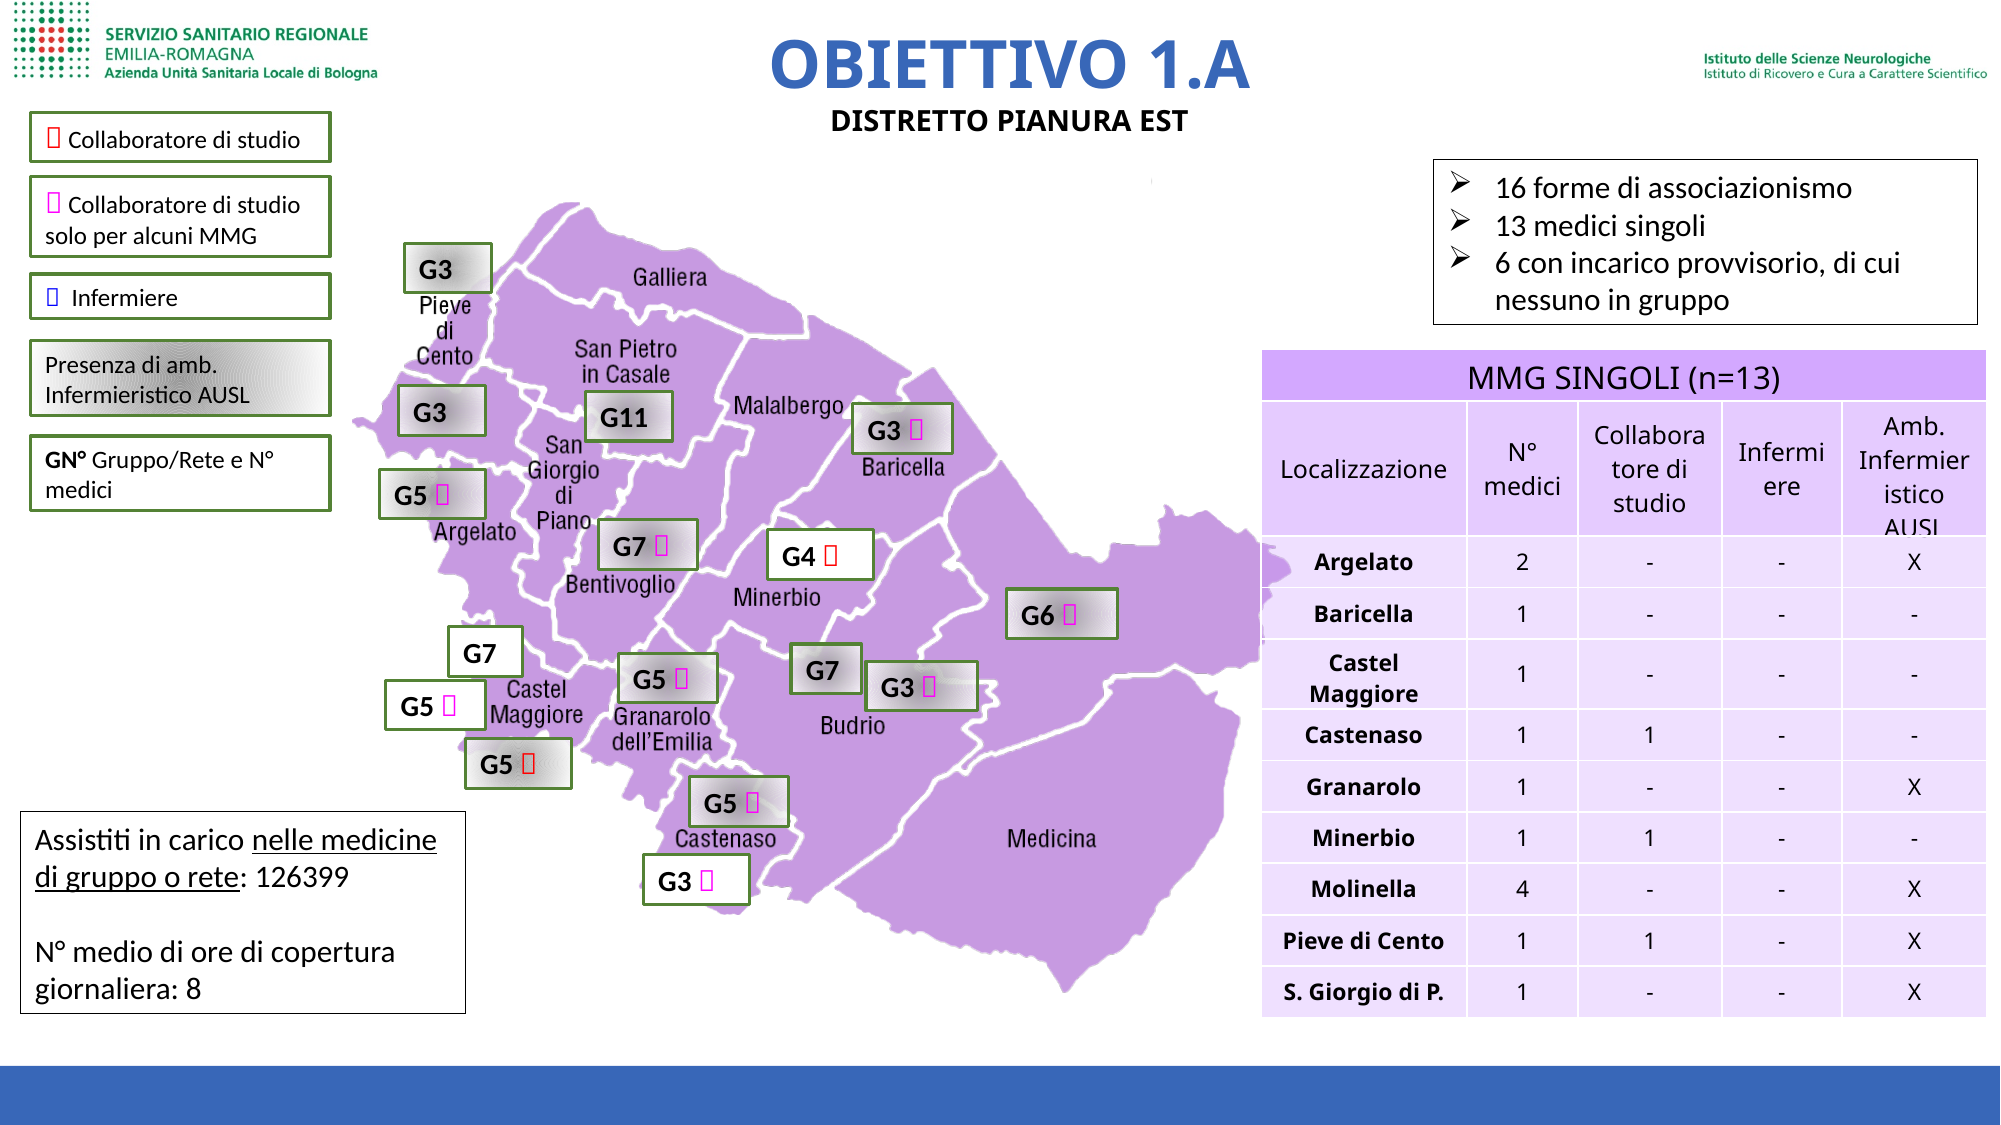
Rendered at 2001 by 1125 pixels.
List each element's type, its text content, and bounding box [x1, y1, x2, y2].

table_cell Castel Maggiore [1316, 640, 1466, 708]
text_box GN° Gruppo/Rete e N° medici [30, 436, 331, 511]
table_cell Granarolo [1316, 761, 1466, 811]
picture [352, 96, 1316, 1020]
table_cell 2 [1468, 537, 1577, 587]
table_cell Argelato [1316, 537, 1466, 587]
text_box OBIETTIVO 1.A DISTRETTO PIANURA EST [643, 14, 1376, 171]
text_box Presenza di amb. Infermieristico AUSL [30, 340, 331, 416]
text_box  Infermiere [30, 274, 331, 319]
picture [1696, 1, 1990, 81]
table_cell - [1579, 537, 1721, 587]
text_box  Collaboratore di studio solo per alcuni MMG [30, 176, 331, 257]
table_cell 1 [1468, 640, 1577, 708]
table_cell 1 [1468, 588, 1577, 638]
table_cell Amb. Infermieristico AUSL [1843, 402, 1986, 535]
table_cell Collaboratore di studio [1579, 402, 1721, 535]
table_cell X [1843, 967, 1986, 1017]
table_cell 1 [1468, 761, 1577, 811]
table_cell - [1843, 813, 1986, 862]
table_cell - [1579, 864, 1721, 914]
table_cell S. Giorgio di P. [1316, 967, 1466, 1017]
table_cell - [1723, 864, 1841, 914]
table_cell 1 [1579, 813, 1721, 862]
table_cell 1 [1579, 916, 1721, 965]
table_cell N° medici [1468, 402, 1577, 535]
table_cell X [1843, 916, 1986, 965]
table_cell - [1579, 640, 1721, 708]
text_box Assistiti in carico nelle medicine di gruppo o rete: 126399 N° medio di ore di copertura giornaliera: 8 [20, 811, 352, 1014]
table_cell - [1579, 761, 1721, 811]
text_box  Collaboratore di studio [30, 112, 331, 162]
table_cell 4 [1468, 864, 1577, 914]
table_cell - [1723, 537, 1841, 587]
table_cell 1 [1579, 710, 1721, 760]
table_cell X [1843, 761, 1986, 811]
table_cell 1 [1468, 710, 1577, 760]
text_box 16 forme di associazionismo 13 medici singoli 6 con incarico provvisorio, di cui nessuno in gruppo [1433, 159, 1978, 325]
table_cell - [1579, 588, 1721, 638]
picture [10, 1, 386, 81]
table_cell 1 [1468, 813, 1577, 862]
table_cell - [1723, 916, 1841, 965]
table_cell - [1843, 588, 1986, 638]
table_cell - [1723, 710, 1841, 760]
table_cell X [1843, 537, 1986, 587]
table_cell Molinella [1316, 864, 1466, 914]
table_header MMG SINGOLI (n=13) [1316, 350, 1986, 400]
table_cell - [1843, 640, 1986, 708]
table_cell - [1723, 967, 1841, 1017]
table_cell Baricella [1316, 588, 1466, 638]
table_cell Pieve di Cento [1316, 916, 1466, 965]
table_cell Infermiere [1723, 402, 1841, 535]
text_box [0, 1065, 2000, 1125]
table_cell 1 [1468, 916, 1577, 965]
table_cell - [1723, 761, 1841, 811]
table_cell Localizzazione [1316, 402, 1466, 535]
table_cell 1 [1468, 967, 1577, 1017]
table_cell - [1843, 710, 1986, 760]
table_cell X [1843, 864, 1986, 914]
table_cell - [1723, 813, 1841, 862]
table_cell Castenaso [1316, 710, 1466, 760]
table_cell - [1723, 640, 1841, 708]
table_cell - [1723, 588, 1841, 638]
table_cell Minerbio [1316, 813, 1466, 862]
table_cell - [1579, 967, 1721, 1017]
